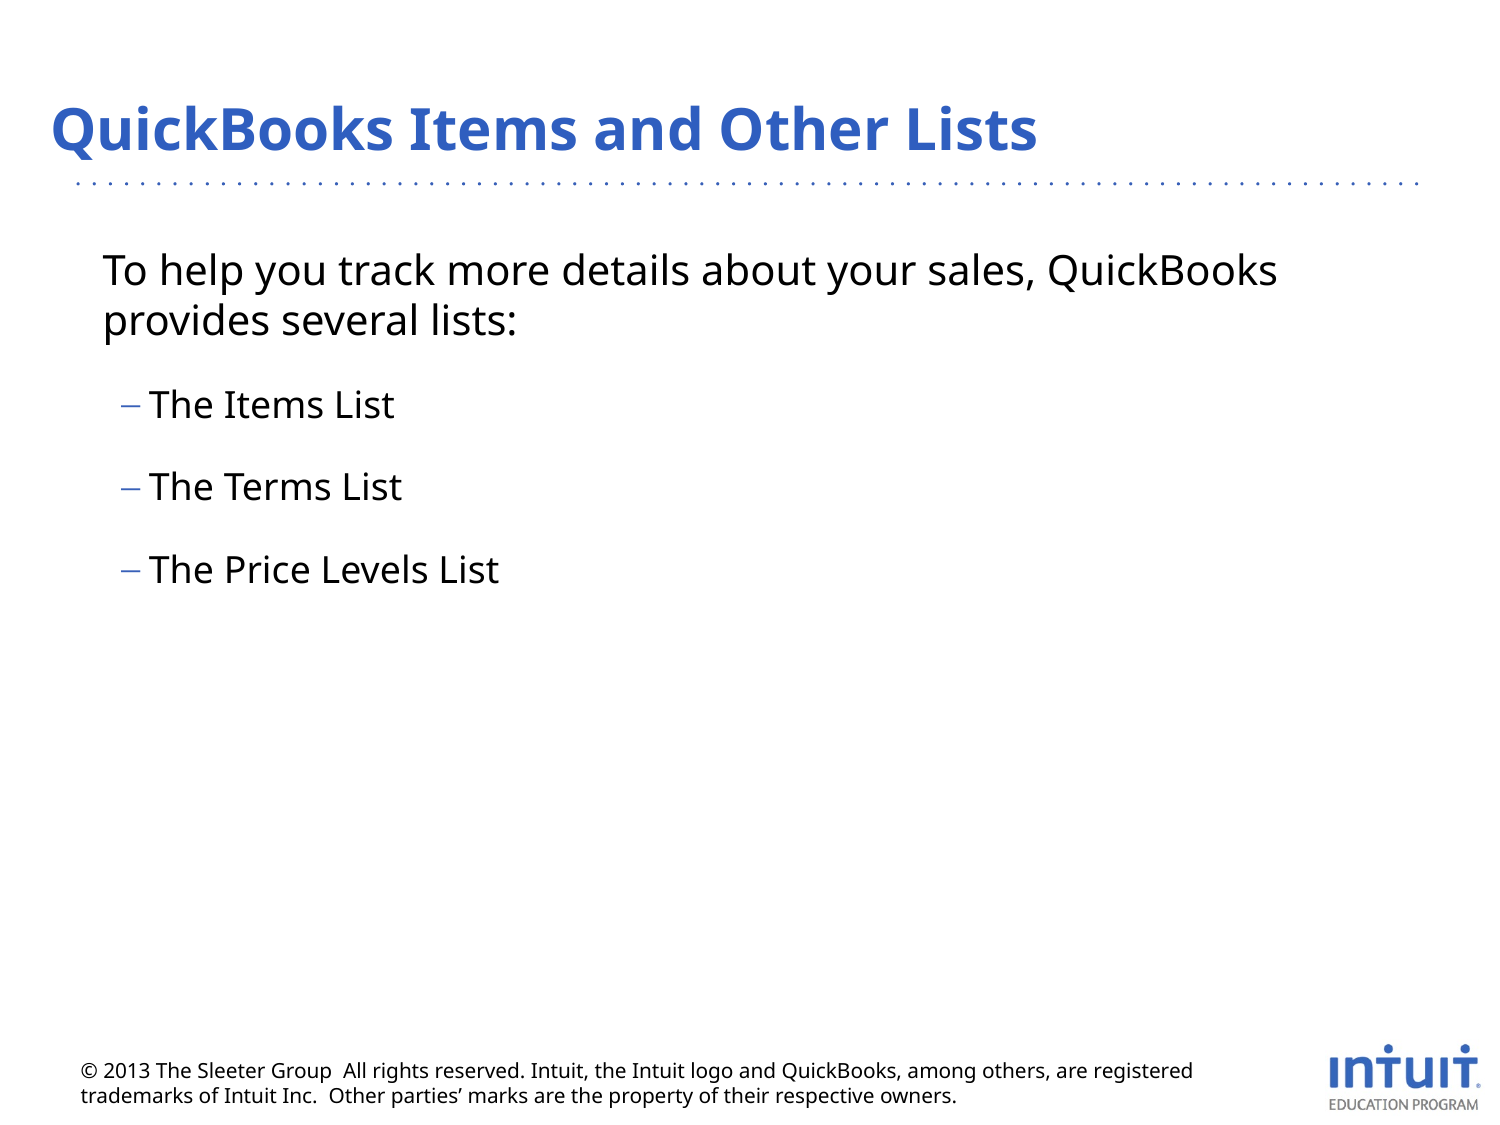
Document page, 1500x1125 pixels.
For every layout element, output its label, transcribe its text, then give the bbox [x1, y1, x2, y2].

picture [1325, 1039, 1485, 1116]
title QuickBooks Items and Other Lists [50, 50, 1450, 163]
list To help you track more details about your sales, QuickBooks provides several lists: The Items List The Terms List The Price Levels List [75, 235, 1424, 1012]
